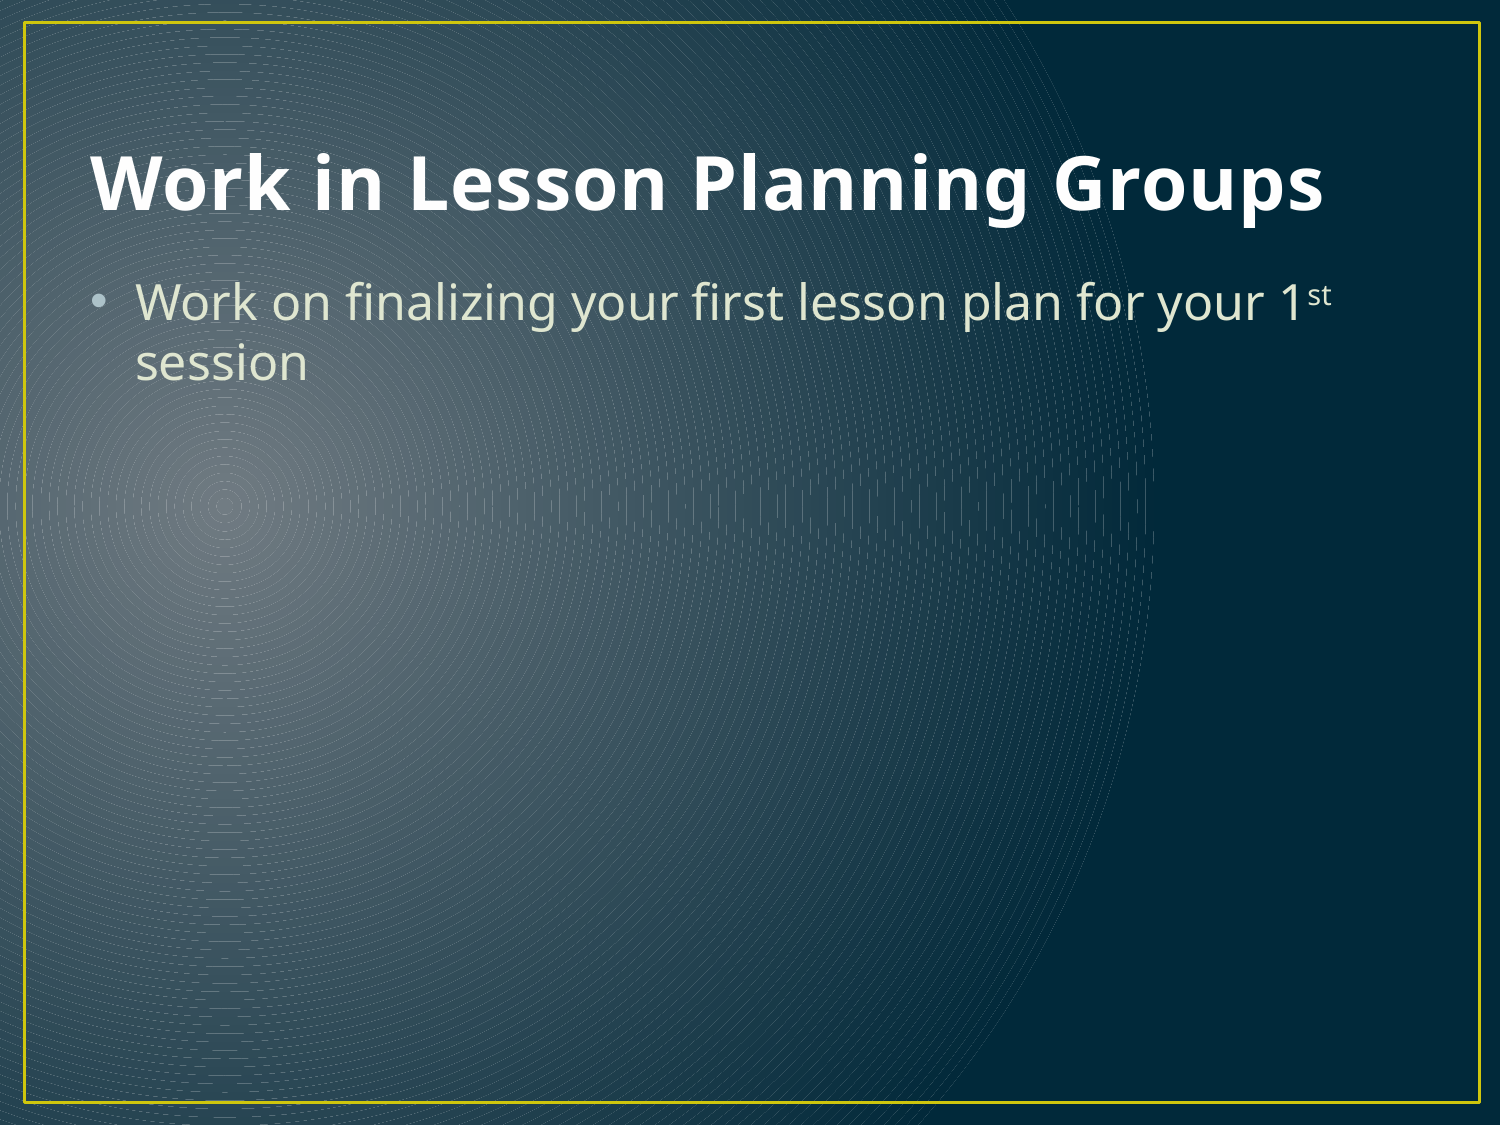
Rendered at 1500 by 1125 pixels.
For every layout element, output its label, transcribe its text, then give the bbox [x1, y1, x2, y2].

title Work in Lesson Planning Groups [75, 45, 1425, 233]
list Work on finalizing your first lesson plan for your 1st session [75, 262, 1425, 1005]
